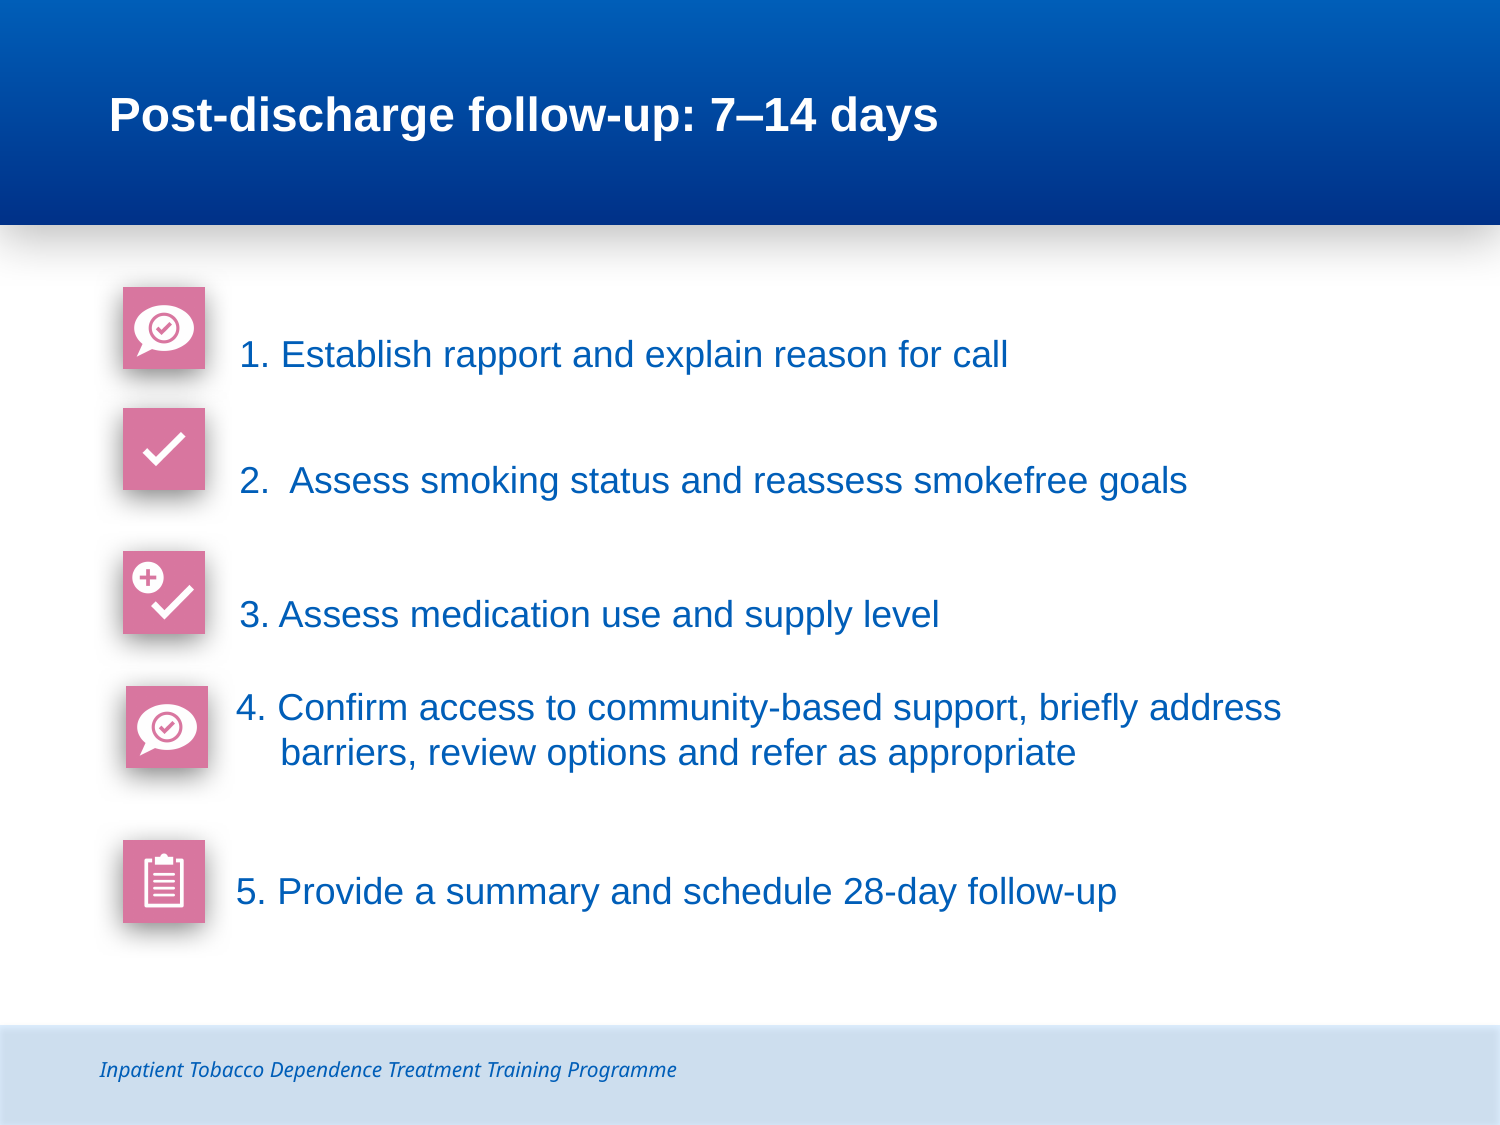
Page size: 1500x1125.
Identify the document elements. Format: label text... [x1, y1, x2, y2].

picture [123, 551, 205, 634]
footer Inpatient Tobacco Dependence Treatment Training Programme [84, 1038, 790, 1099]
picture [123, 407, 205, 490]
picture [123, 287, 205, 369]
list 1. Establish rapport and explain reason for call 2. Assess smoking status and reassess smokefree goals 3. Assess medication use and supply level 4. Confirm access to community-based support, briefly address barriers, review options and refer as appropriate 5. Provide a summary and schedule 28-day follow-up [190, 264, 1441, 996]
text_box Post-discharge follow-up: 7‒14 days [93, 24, 1400, 200]
picture [123, 840, 205, 923]
picture [125, 686, 208, 768]
